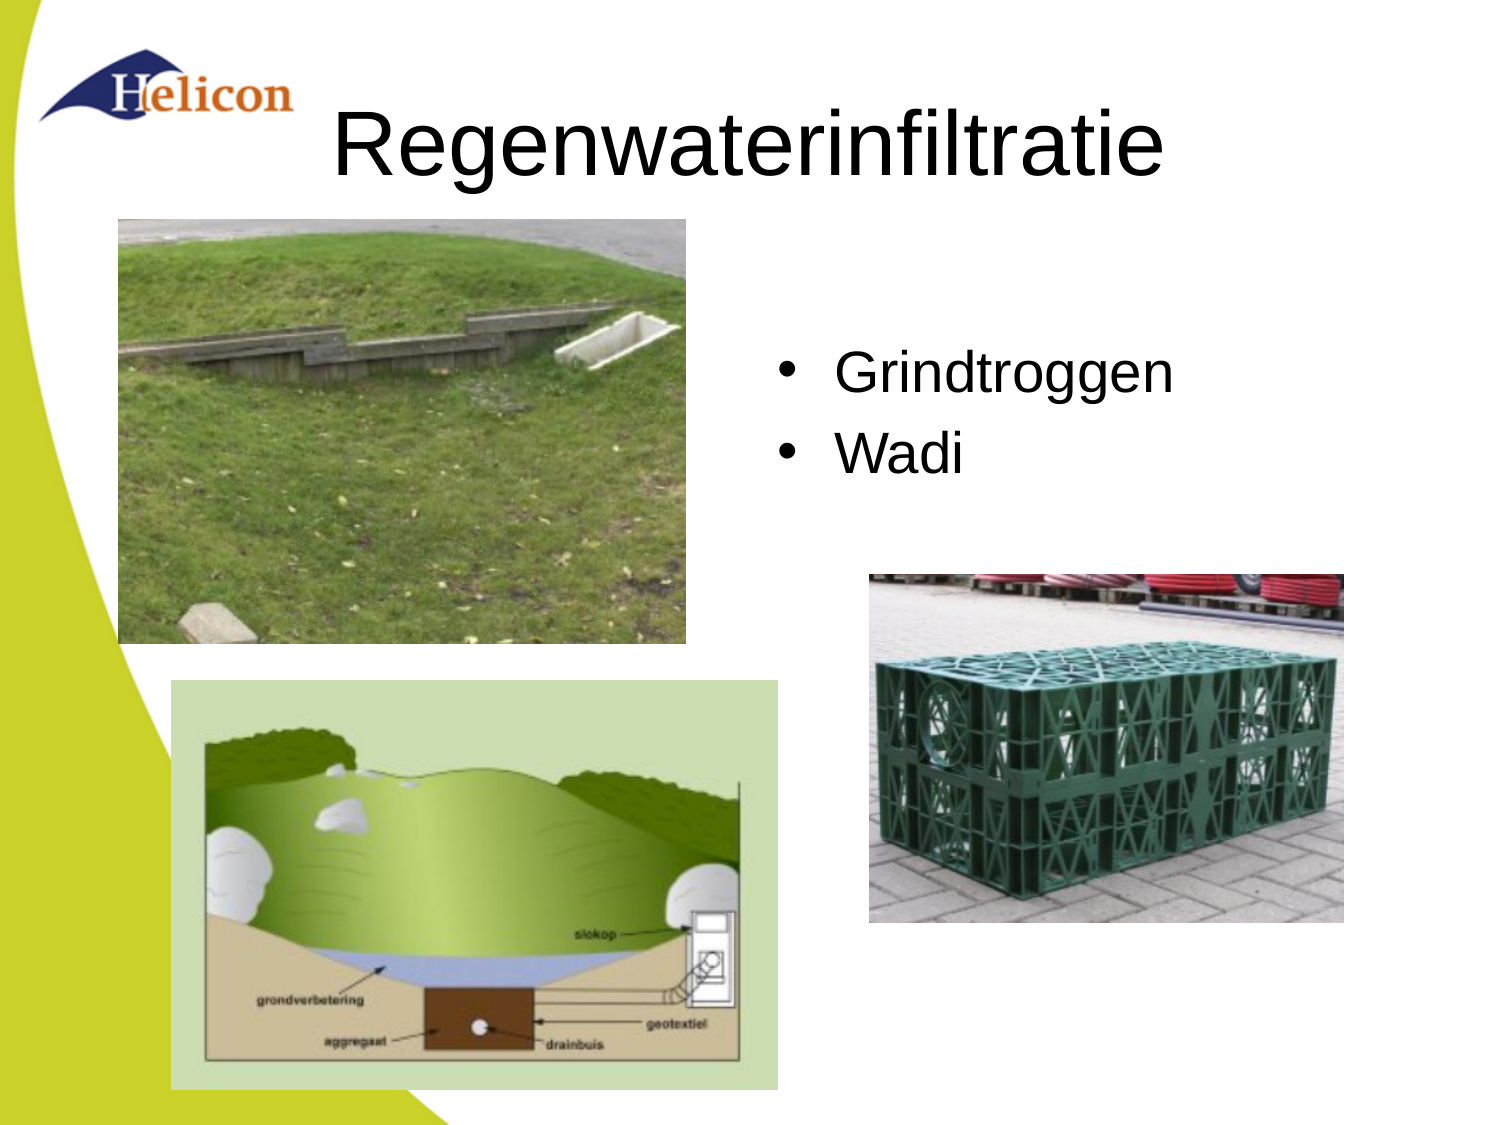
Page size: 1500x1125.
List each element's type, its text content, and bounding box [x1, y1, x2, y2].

title Regenwaterinfiltratie [75, 45, 1425, 233]
list Grindtroggen Wadi [762, 326, 1426, 1069]
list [869, 573, 1344, 924]
picture [0, 0, 1500, 1125]
